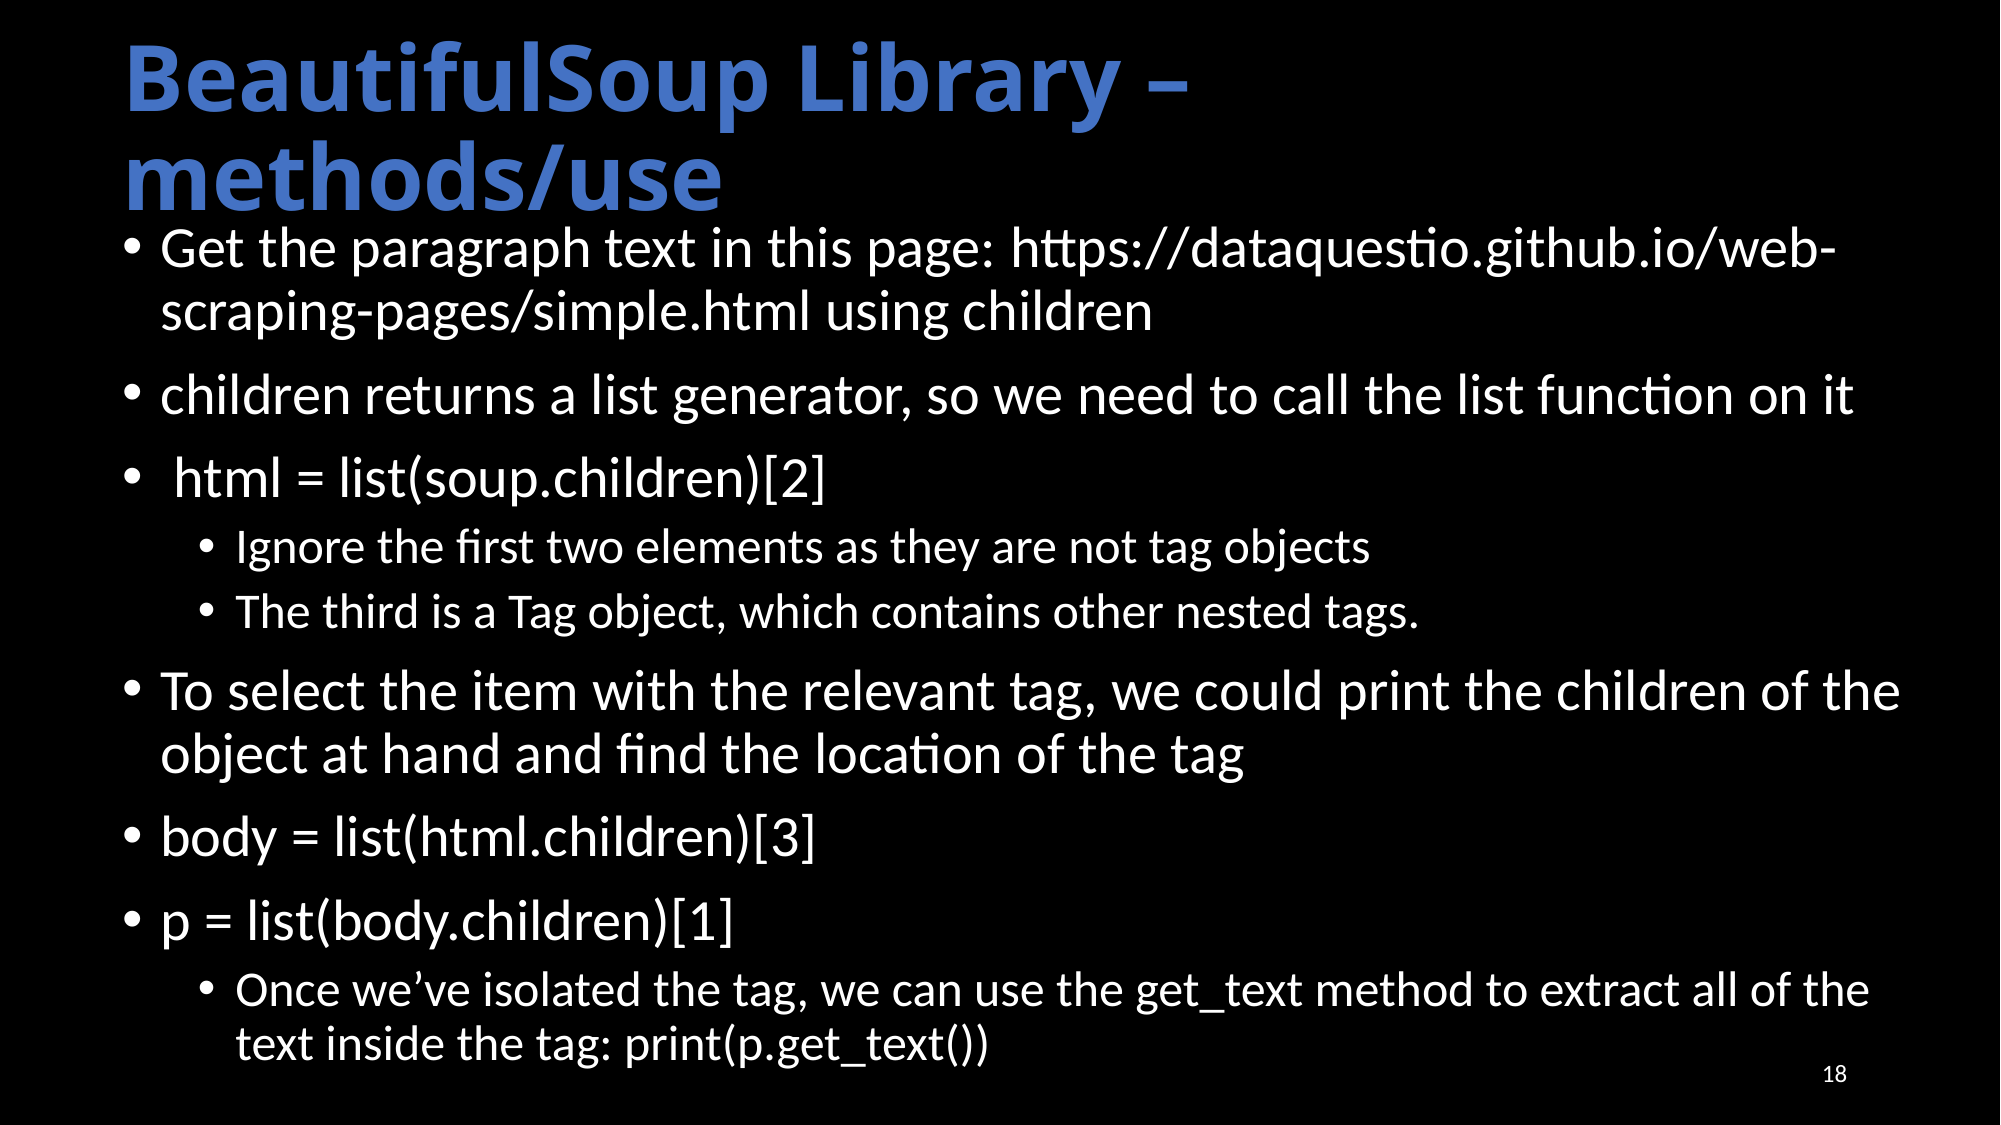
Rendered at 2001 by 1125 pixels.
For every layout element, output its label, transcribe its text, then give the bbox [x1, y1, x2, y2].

list Get the paragraph text in this page: https://dataquestio.github.io/web-scraping-pages/simple.html using children children returns a list generator, so we need to call the list function on it html = list(soup.children)[2] Ignore the first two elements as they are not tag objects The third is a Tag object, which contains other nested tags. To select the item with the relevant tag, we could print the children of the object at hand and find the location of the tag body = list(html.children)[3] p = list(body.children)[1] Once we’ve isolated the tag, we can use the get_text method to extract all of the text inside the tag: print(p.get_text()) [107, 209, 1922, 1103]
slide_number 18 [1412, 1042, 1863, 1103]
title BeautifulSoup Library – methods/use [107, 22, 1833, 209]
